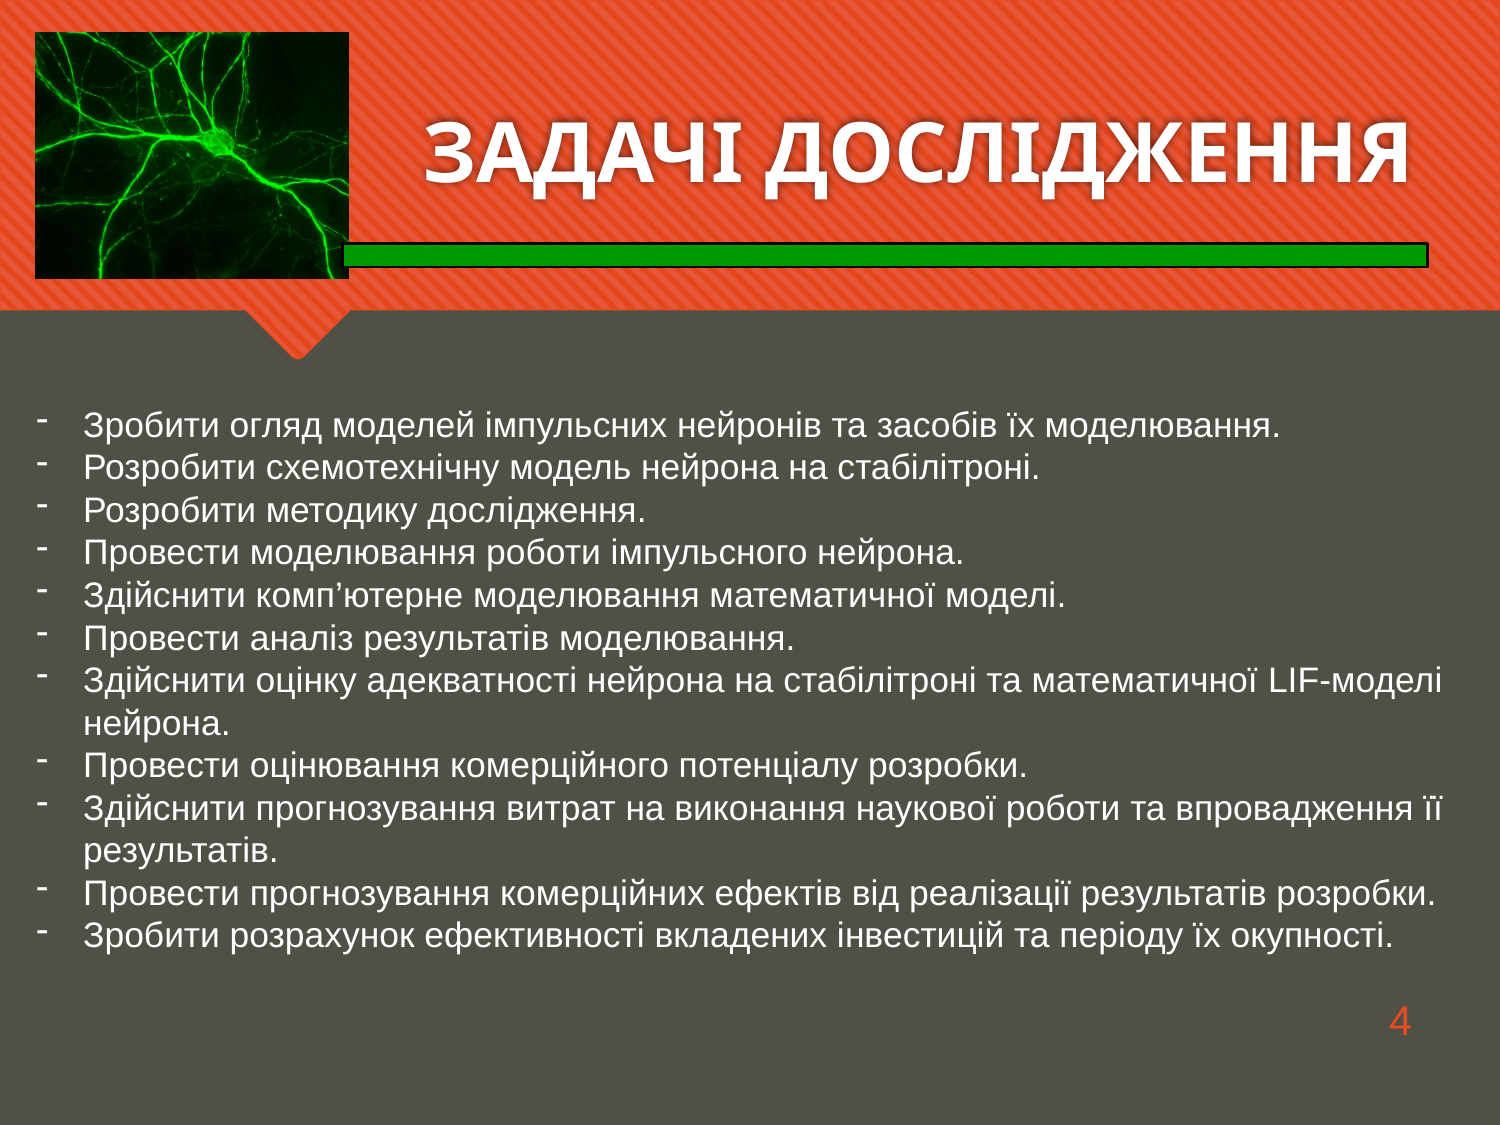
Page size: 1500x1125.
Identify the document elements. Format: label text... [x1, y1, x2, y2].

picture [34, 32, 349, 280]
text_box [349, 242, 1429, 268]
text_box Зробити огляд моделей імпульсних нейронів та засобів їх моделювання. Розробити схемотехнічну модель нейрона на стабілітроні. Розробити методику дослідження. Провести моделювання роботи імпульсного нейрона. Здійснити комп’ютерне моделювання математичної моделі. Провести аналіз результатів моделювання. Здійснити оцінку адекватності нейрона на стабілітроні та математичної LIF-моделі нейрона. Провести оцінювання комерційного потенціалу розробки. Здійснити прогнозування витрат на виконання наукової роботи та впровадження її результатів. Провести прогнозування комерційних ефектів від реалізації результатів розробки. Зробити розрахунок ефективності вкладених інвестицій та періоду їх окупності. [0, 394, 1500, 1005]
slide_number 4 [1296, 1005, 1428, 1051]
title ЗАДАЧІ ДОСЛІДЖЕННЯ [407, 54, 1447, 207]
